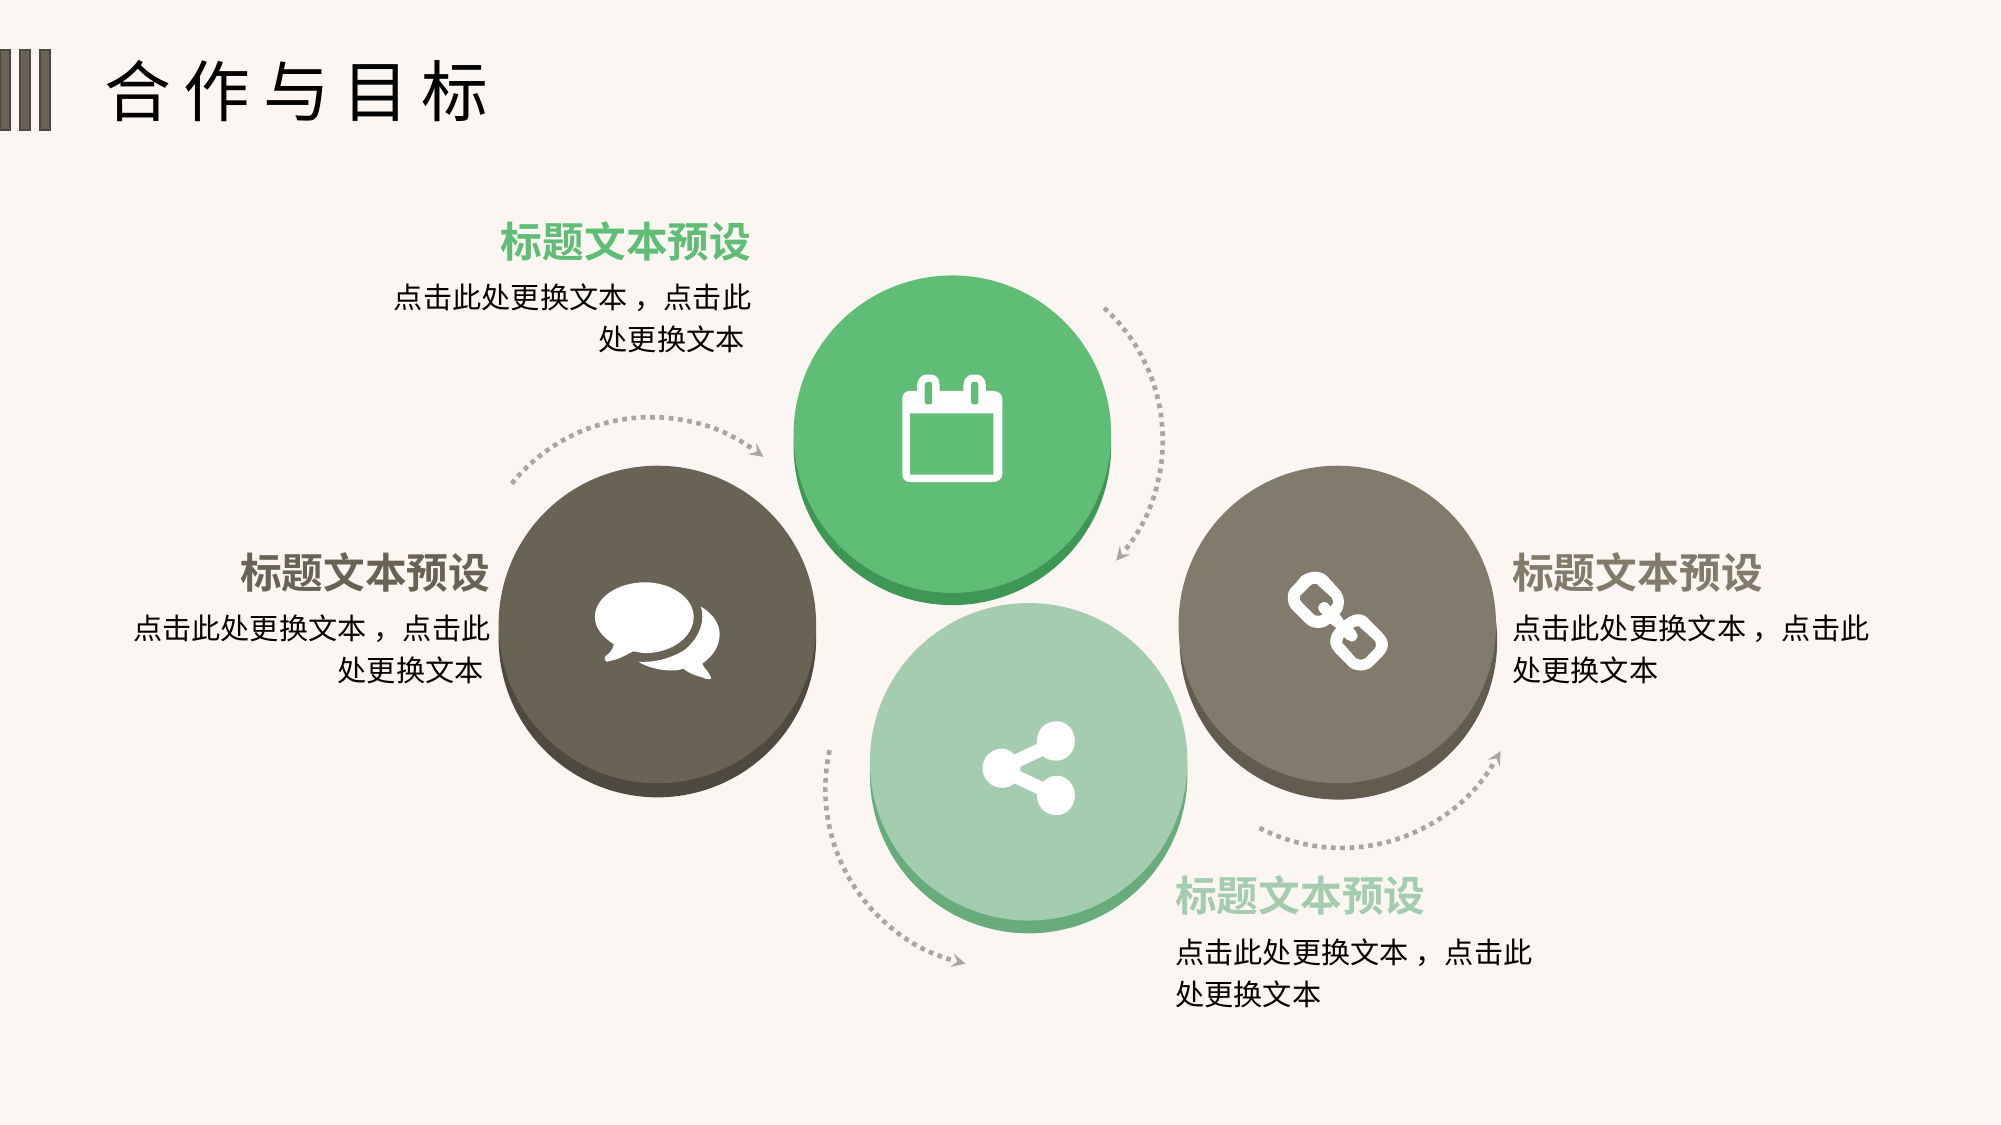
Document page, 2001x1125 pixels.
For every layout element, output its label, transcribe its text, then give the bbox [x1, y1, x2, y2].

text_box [126, 215, 1877, 1058]
text_box 合作与目标 [90, 41, 530, 137]
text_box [0, 49, 50, 131]
